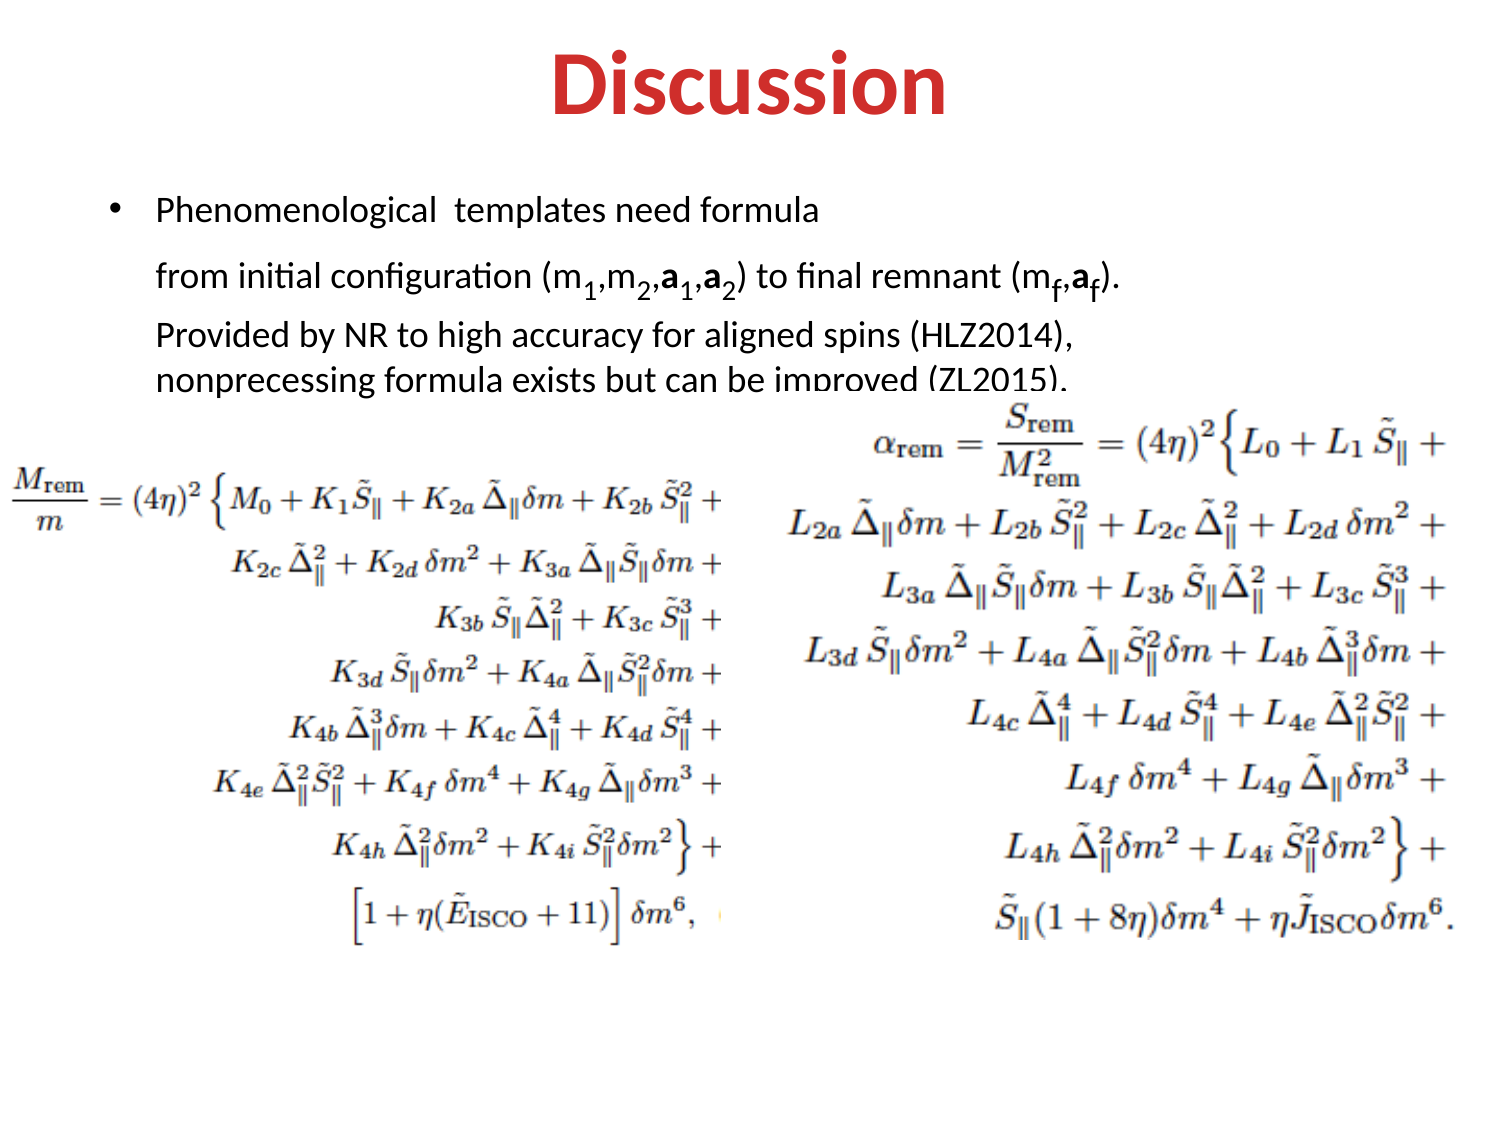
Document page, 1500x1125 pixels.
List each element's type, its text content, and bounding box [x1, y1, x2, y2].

picture [0, 455, 721, 950]
text_box Phenomenological templates need formula from initial configuration (m1,m2,a1,a2) to final remnant (mf,af). Provided by NR to high accuracy for aligned spins (HLZ2014), nonprecessing formula exists but can be improved (ZL2015). [93, 177, 1136, 452]
title Discussion [75, 0, 1425, 156]
picture [779, 391, 1462, 941]
